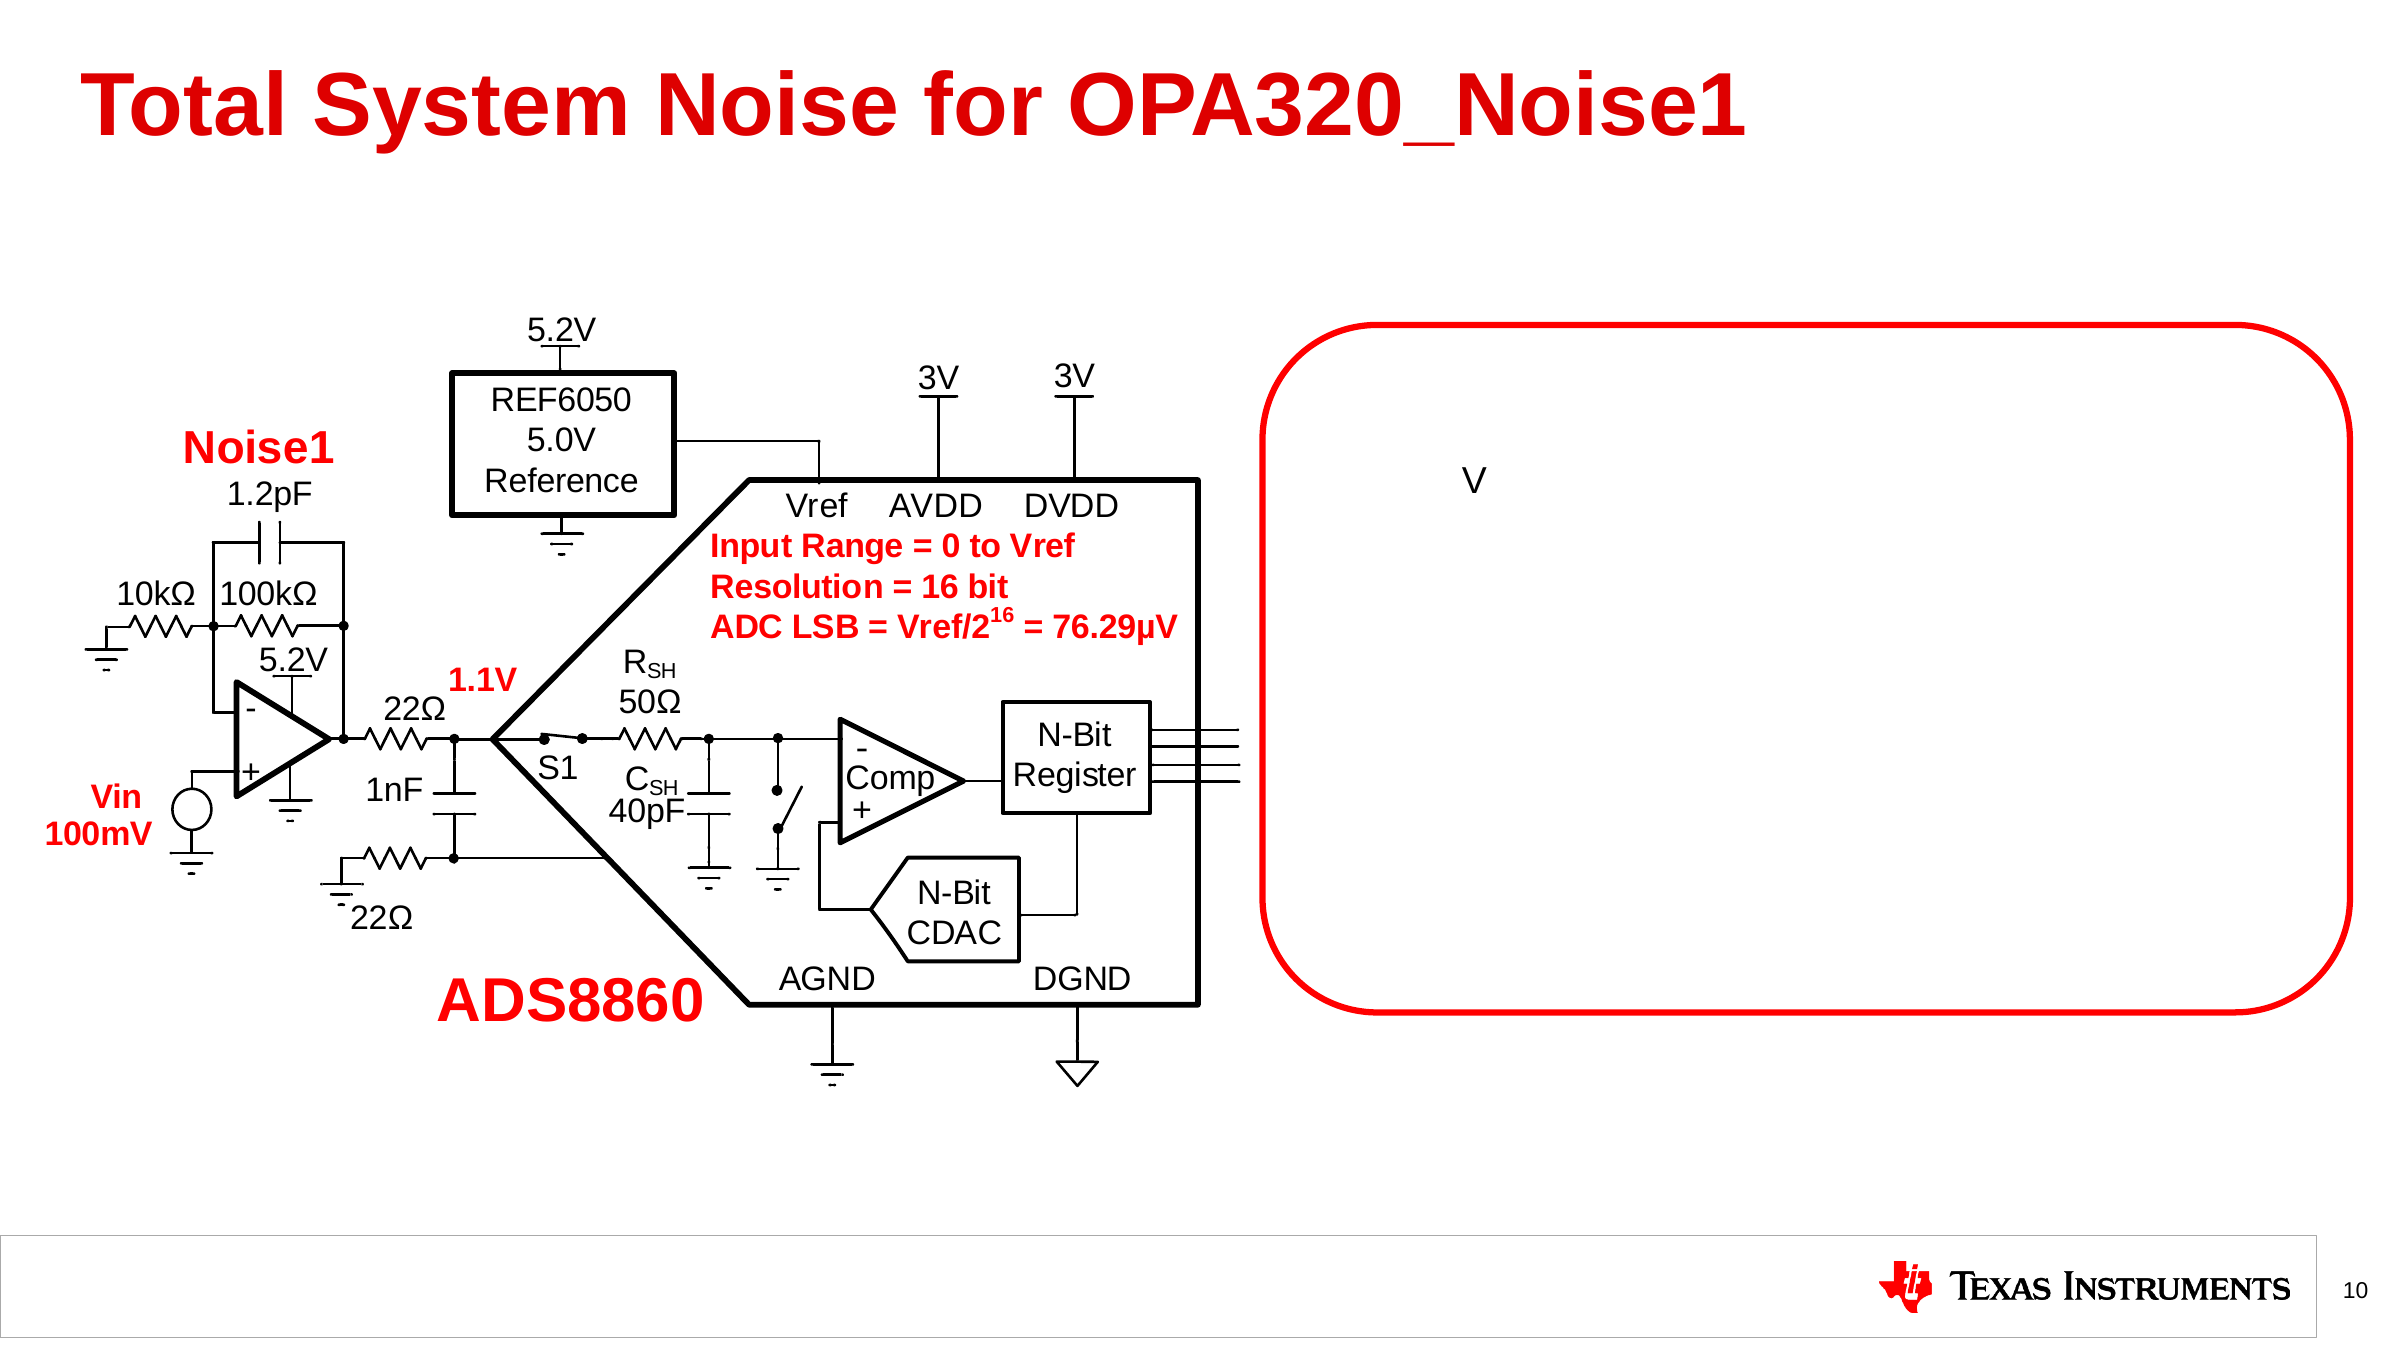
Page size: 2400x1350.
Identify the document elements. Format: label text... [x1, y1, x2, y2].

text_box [24, 299, 1242, 1088]
slide_number 10 [1828, 1265, 2389, 1307]
picture [1879, 1307, 2290, 1313]
picture [1879, 1261, 2290, 1265]
text_box [1260, 322, 2353, 1015]
title Total System Noise for OPA320_Noise1 [60, 27, 2351, 189]
